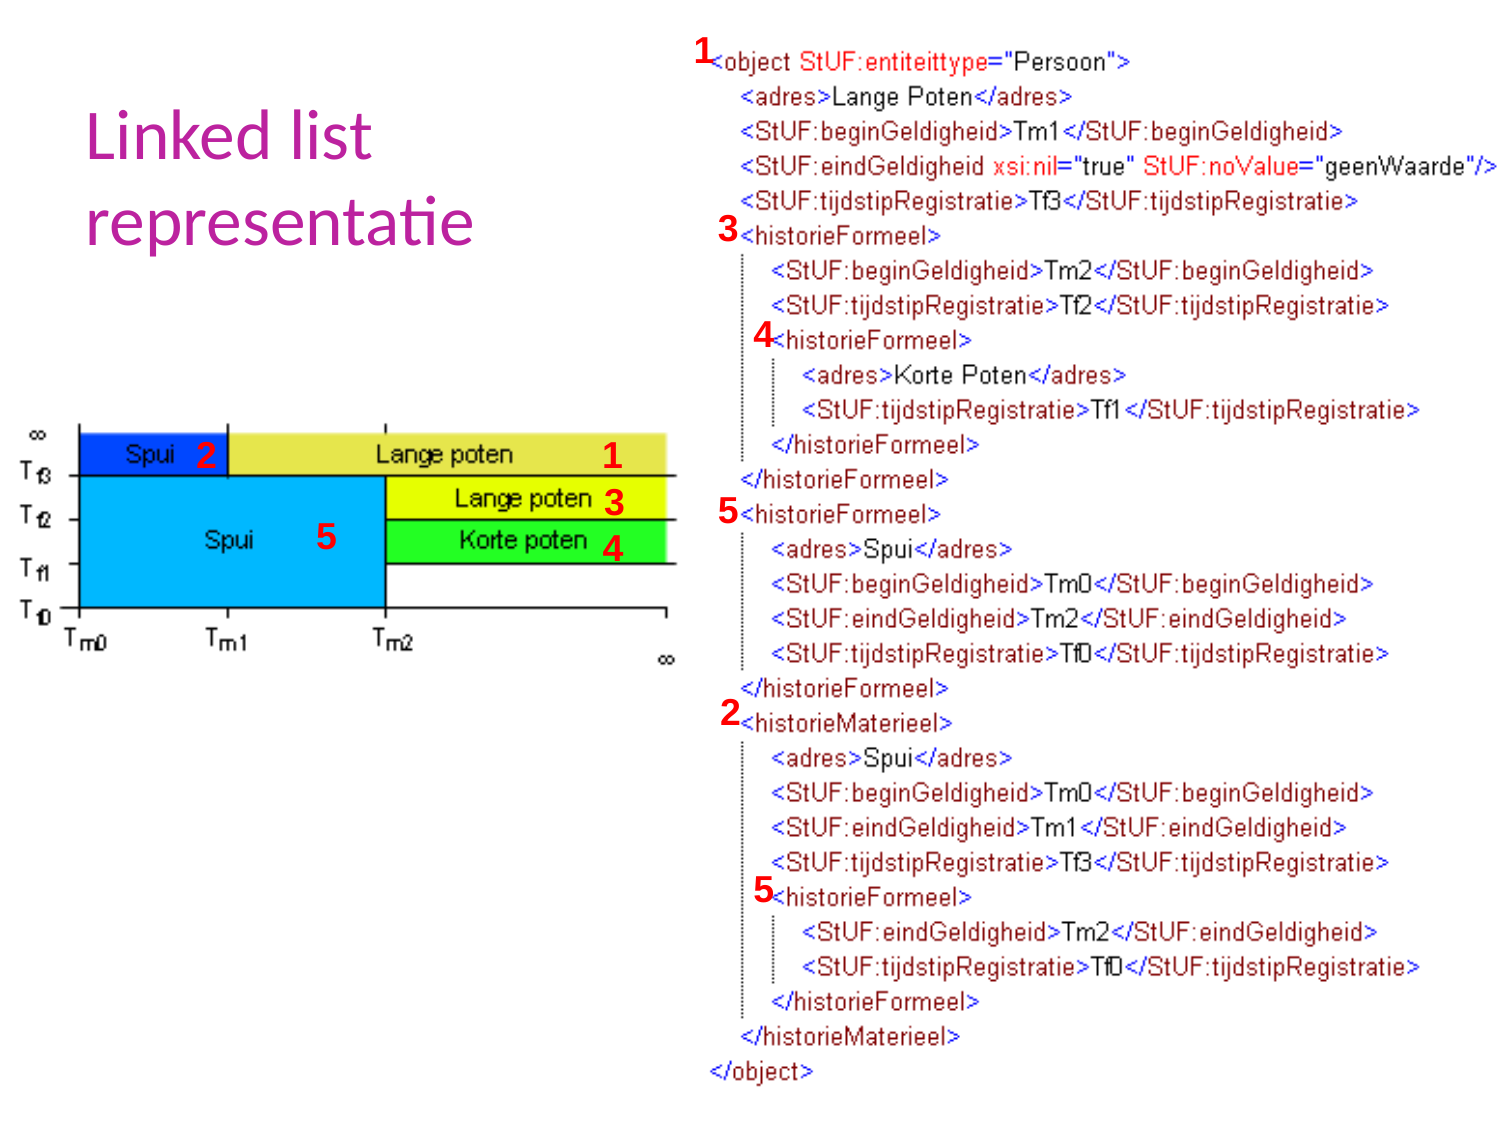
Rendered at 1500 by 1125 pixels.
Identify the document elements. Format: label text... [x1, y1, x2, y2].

text_box 1 [678, 19, 729, 79]
picture [0, 408, 703, 693]
picture [704, 42, 1500, 1096]
title Linked list representatie [70, 79, 687, 268]
